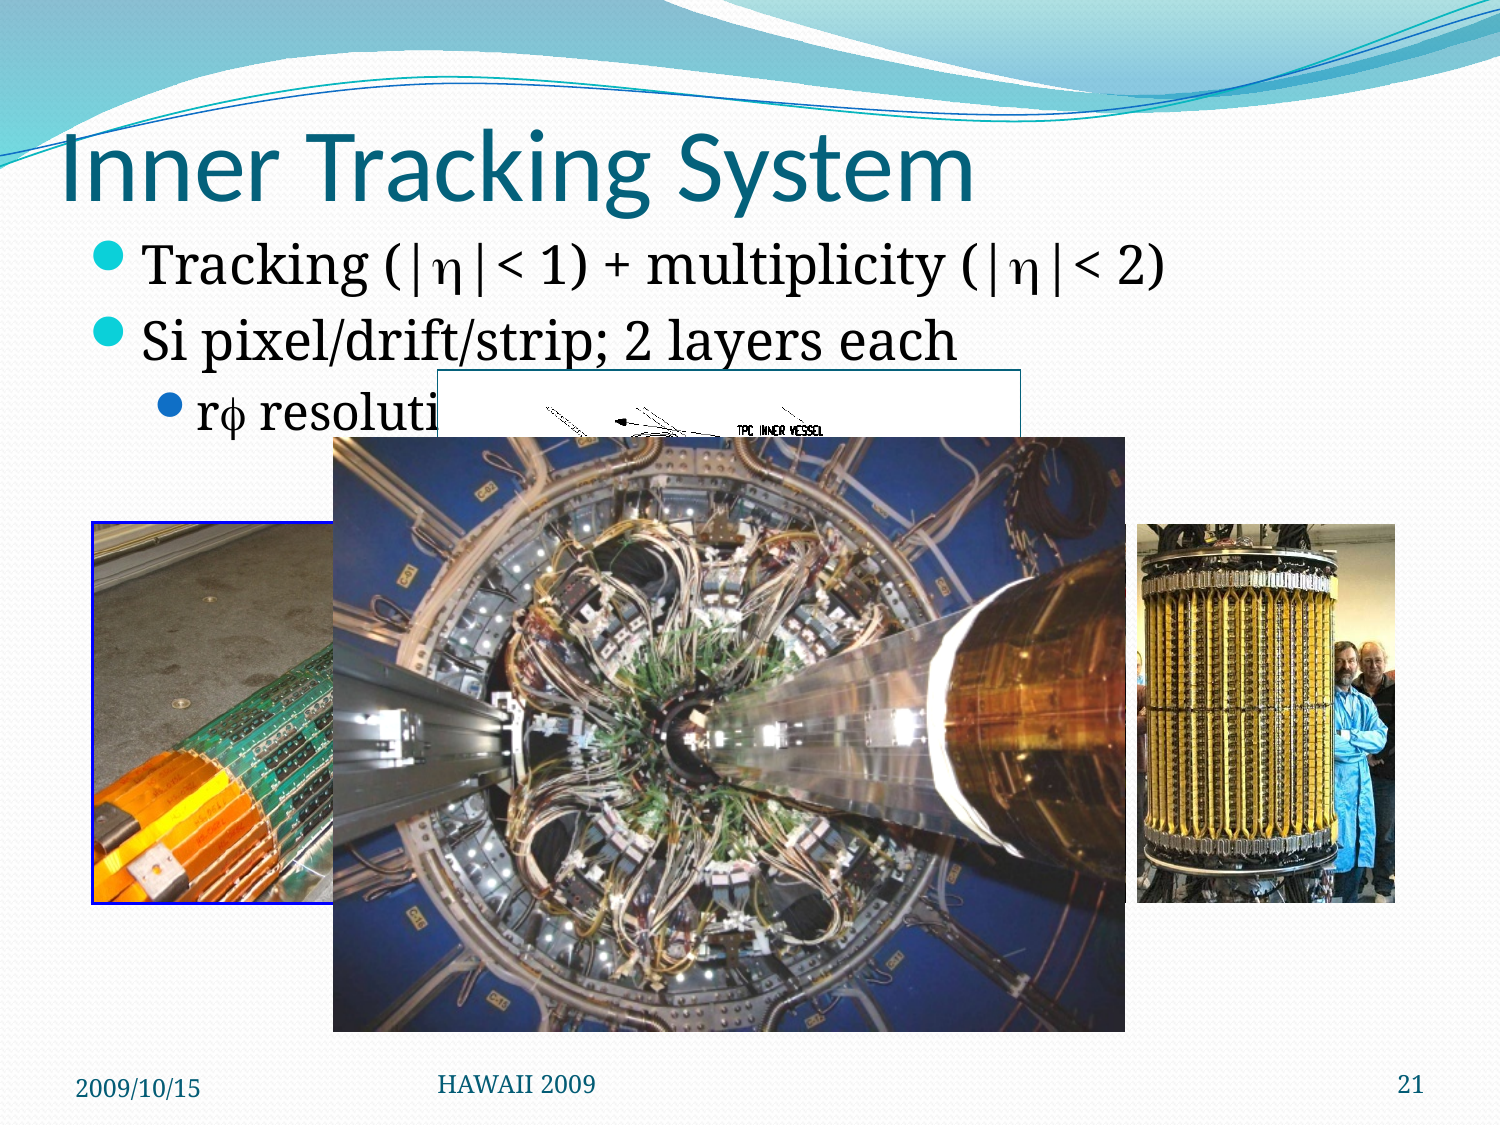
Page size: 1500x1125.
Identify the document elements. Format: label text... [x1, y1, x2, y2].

picture [1136, 524, 1395, 903]
list Tracking (|h|< 1) + multiplicity (|h|< 2) Si pixel/drift/strip; 2 layers each rf resolution: 12, 38, 20 mm [75, 222, 1425, 1024]
slide_number 21 [1299, 1042, 1425, 1103]
footer HAWAII 2009 [437, 1045, 988, 1103]
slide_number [75, 1042, 425, 1103]
picture [93, 524, 328, 903]
title Inner Tracking System [58, 35, 1409, 223]
picture [333, 372, 1126, 1032]
